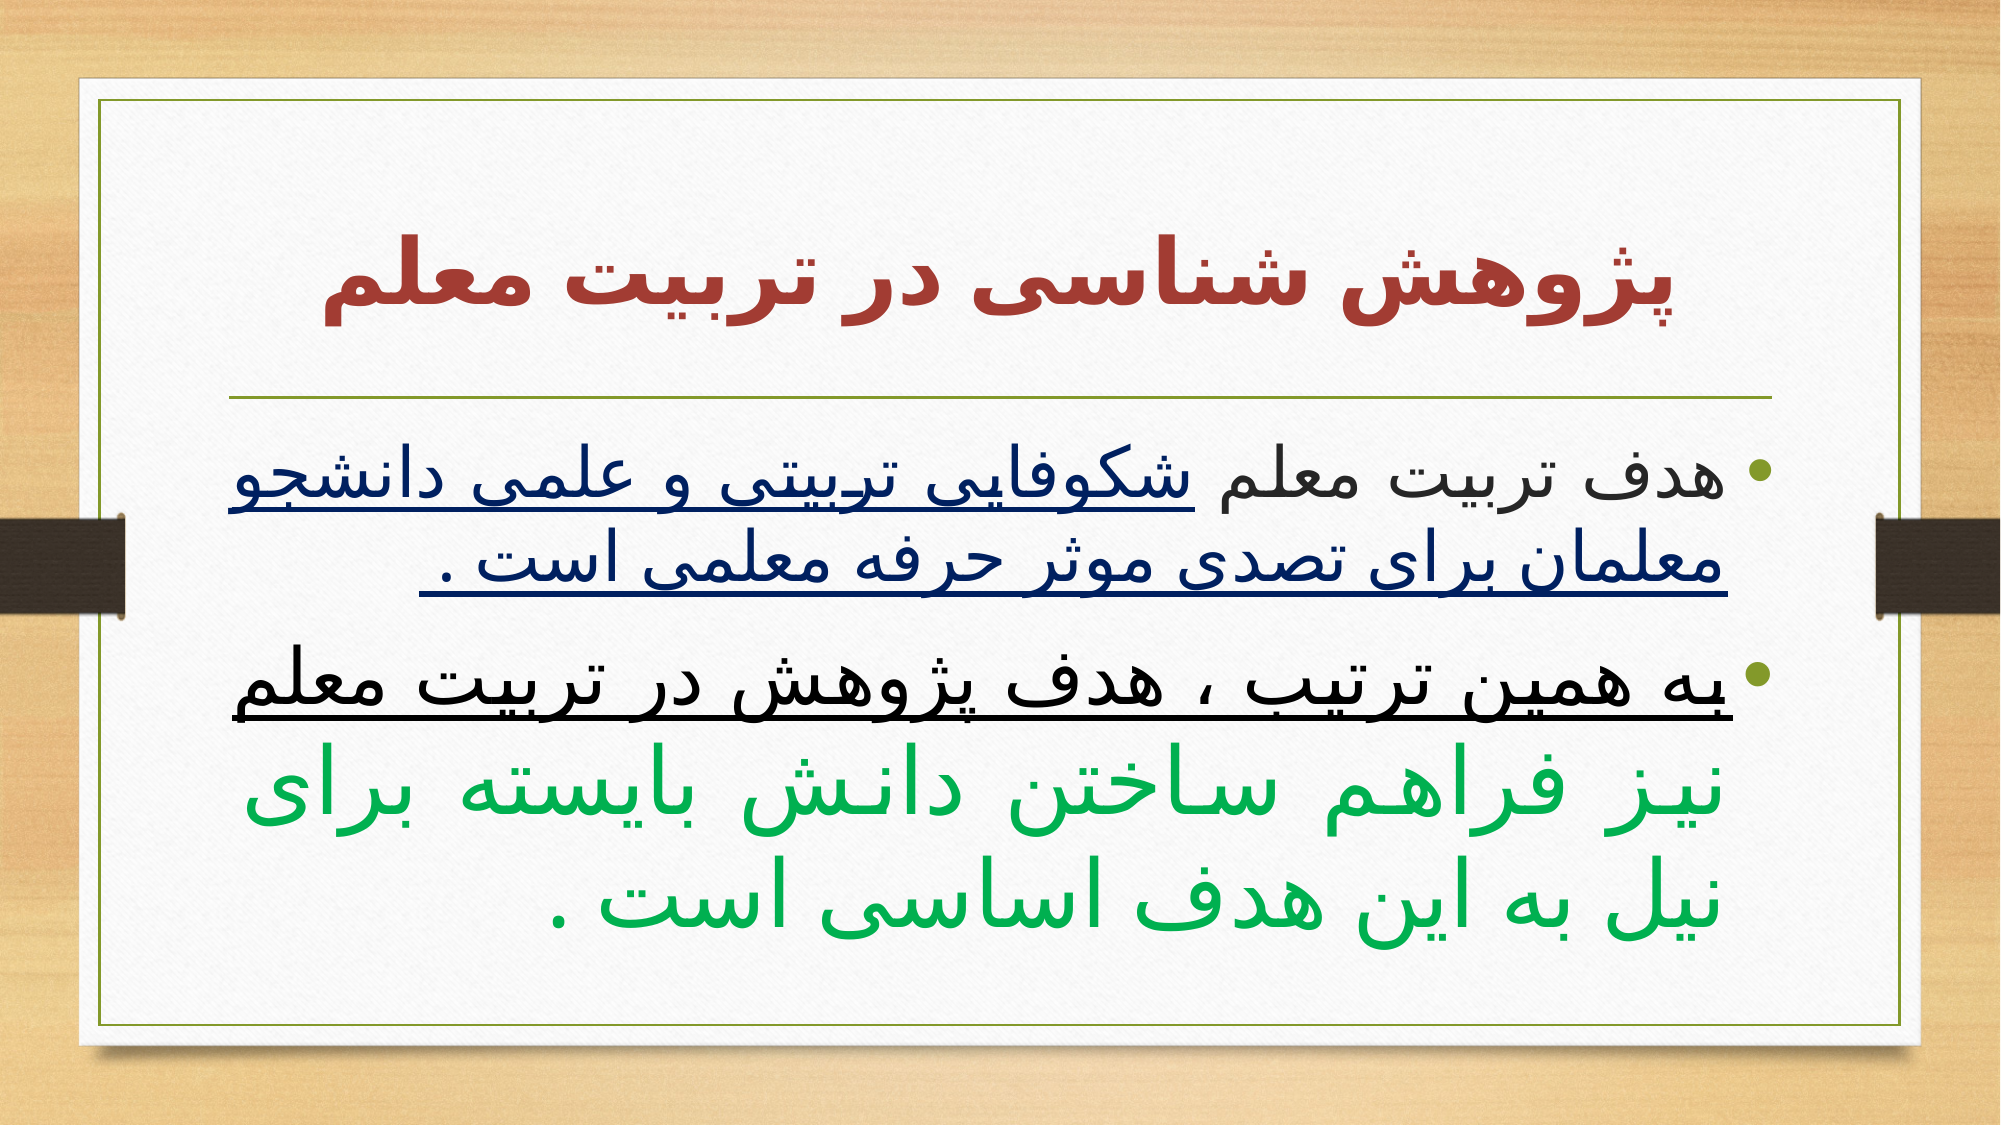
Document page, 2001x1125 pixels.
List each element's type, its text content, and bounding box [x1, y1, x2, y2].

picture [0, 0, 2001, 1125]
list هدف تربیت معلم شکوفایی تربیتی و علمی دانشجو معلمان برای تصدی موثر حرفه معلمی است . به همین ترتیب ، هدف پژوهش در تربیت معلم نیز فراهم ساختن دانش بایسته برای نیل به این هدف اساسی است . [212, 419, 1788, 964]
title پژوهش شناسی در تربیت معلم [212, 161, 1788, 375]
